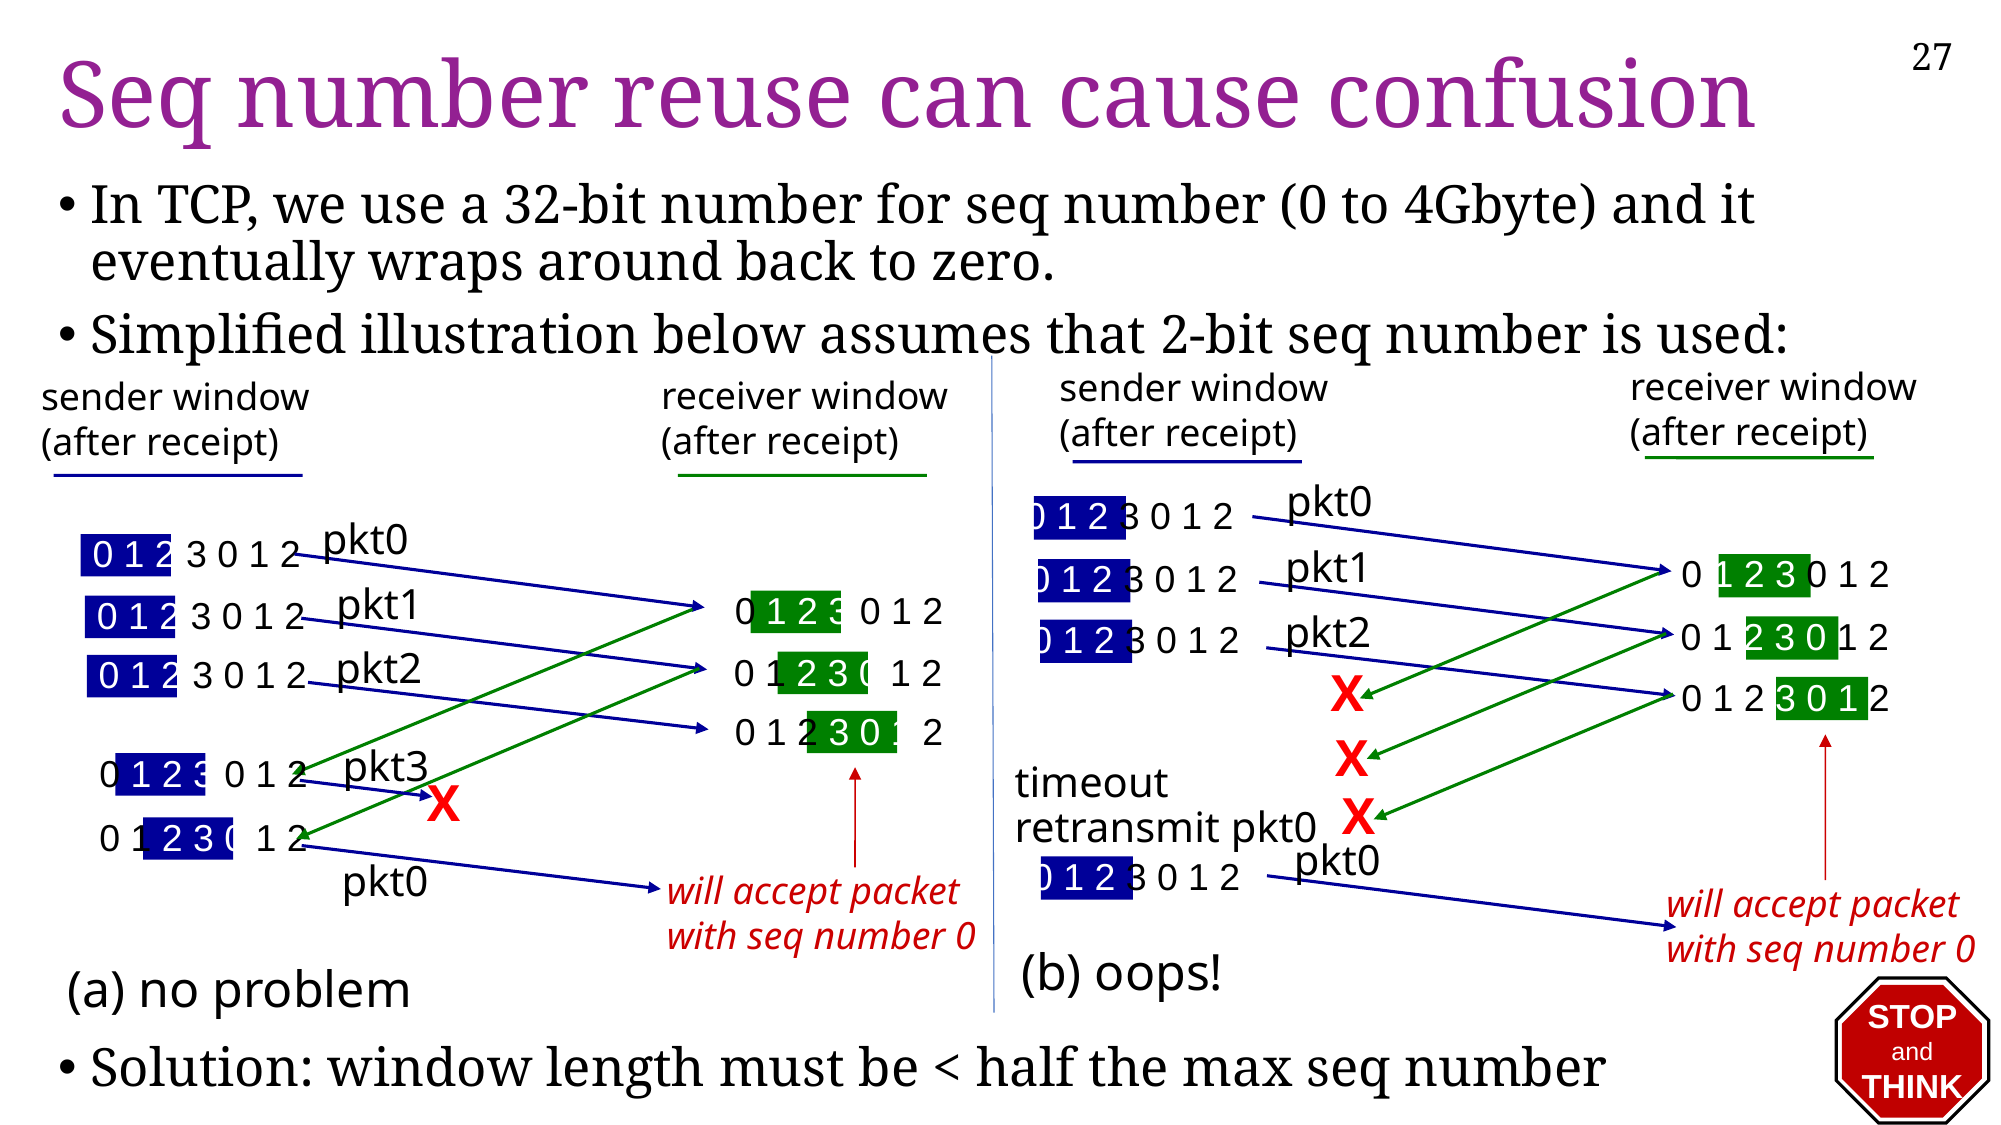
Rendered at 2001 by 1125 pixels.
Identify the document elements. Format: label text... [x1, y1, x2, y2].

list In TCP, we use a 32-bit number for seq number (0 to 4Gbyte) and it eventually wraps around back to zero. Simplified illustration below assumes that 2-bit seq number is used: Solution: window length must be < half the max seq number [43, 170, 1953, 1106]
title Seq number reuse can cause confusion [43, 25, 1953, 170]
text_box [1836, 977, 1989, 1123]
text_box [34, 364, 1006, 1033]
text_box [1014, 355, 1979, 1003]
